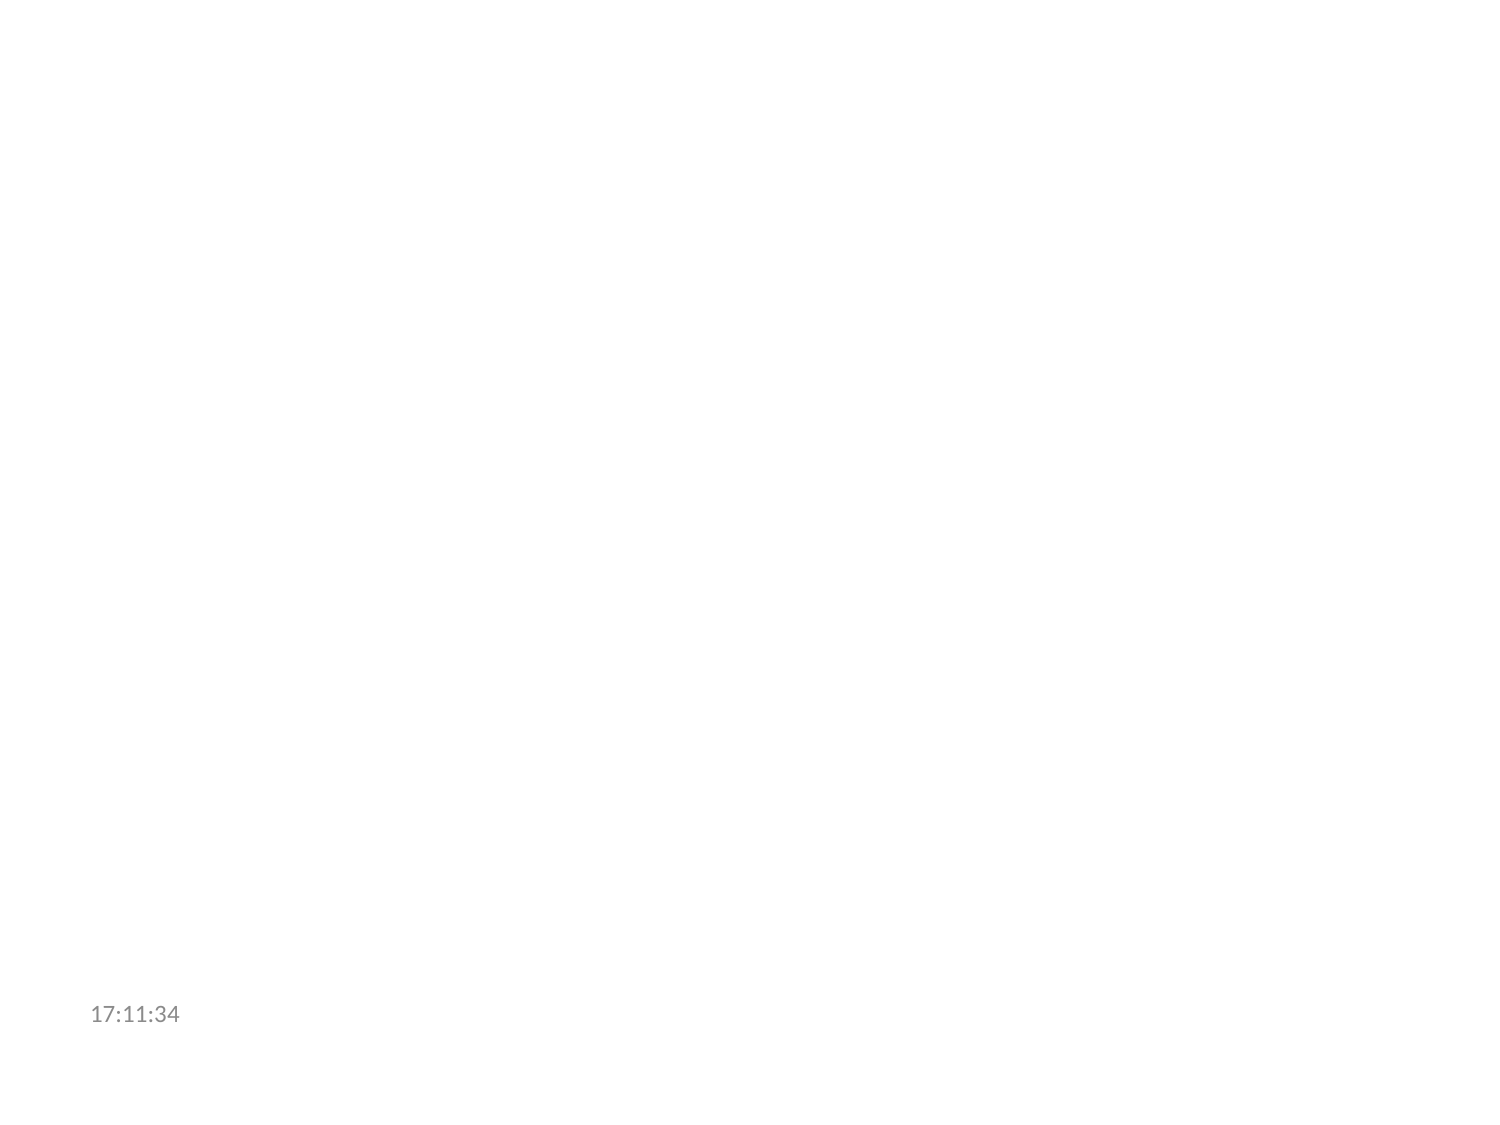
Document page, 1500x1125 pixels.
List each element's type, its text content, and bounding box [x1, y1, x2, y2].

text_box 15:35:09 [75, 982, 425, 1043]
